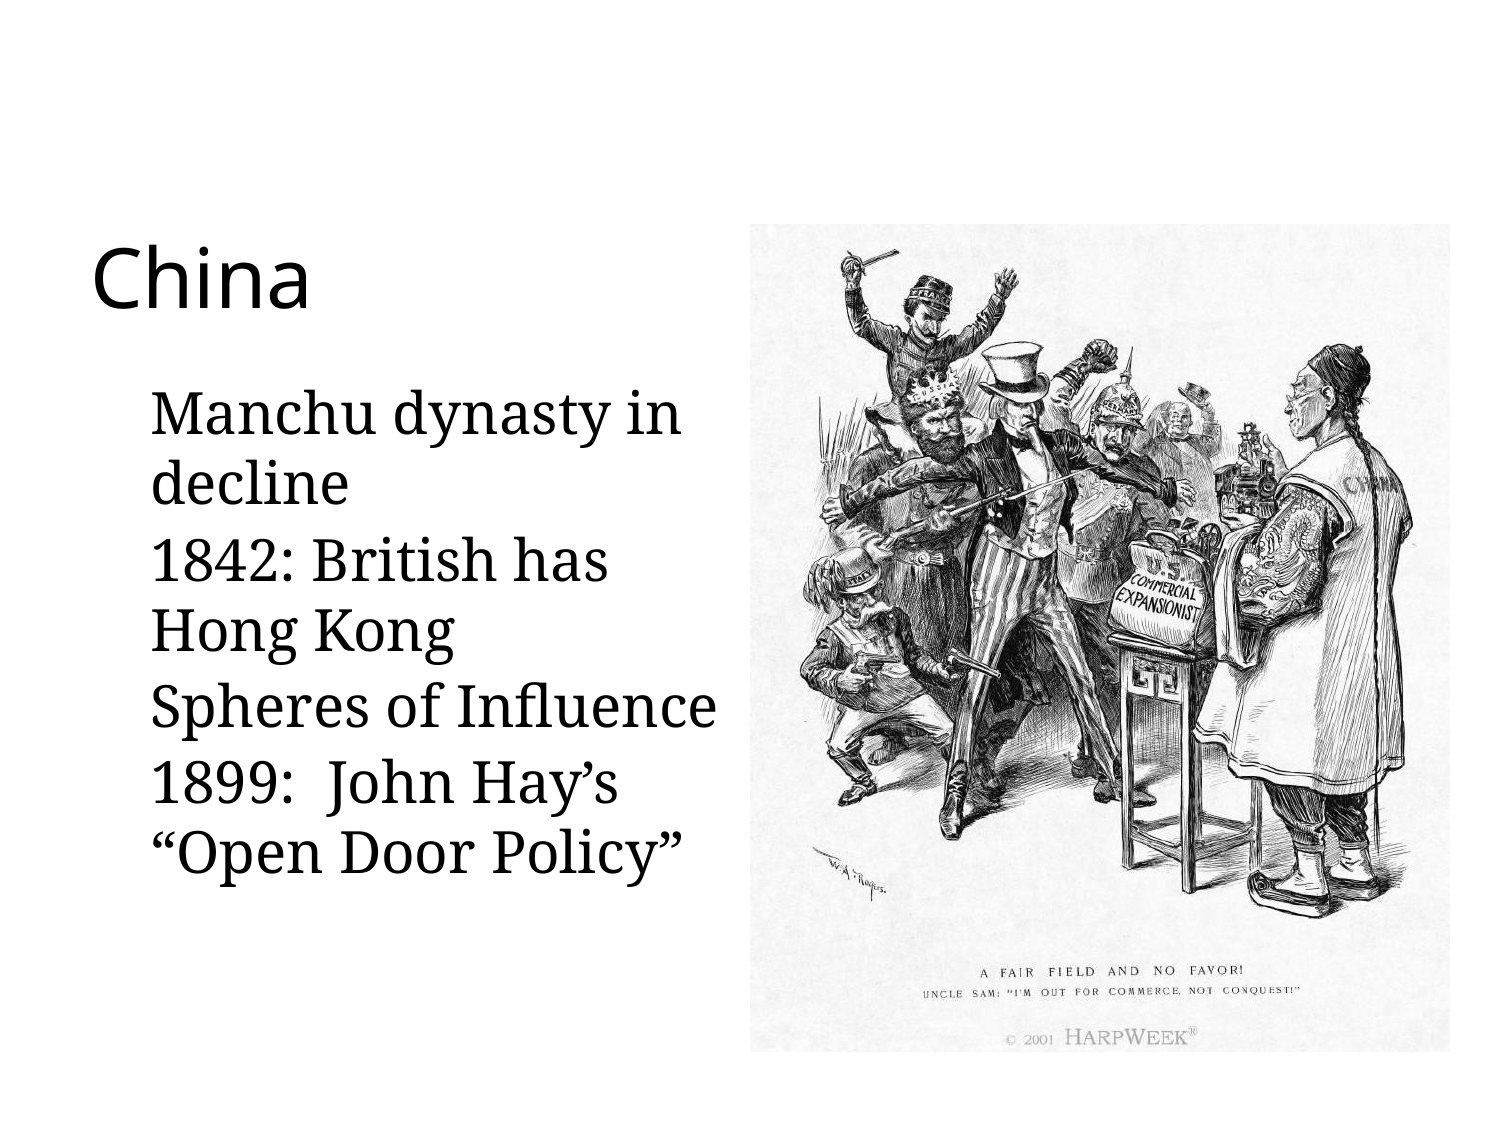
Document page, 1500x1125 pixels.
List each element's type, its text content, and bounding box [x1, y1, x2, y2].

title China [75, 187, 1425, 363]
picture [749, 224, 1451, 1053]
list Manchu dynasty in decline 1842: British has Hong Kong Spheres of Influence 1899: John Hay’s “Open Door Policy” [75, 368, 763, 1079]
